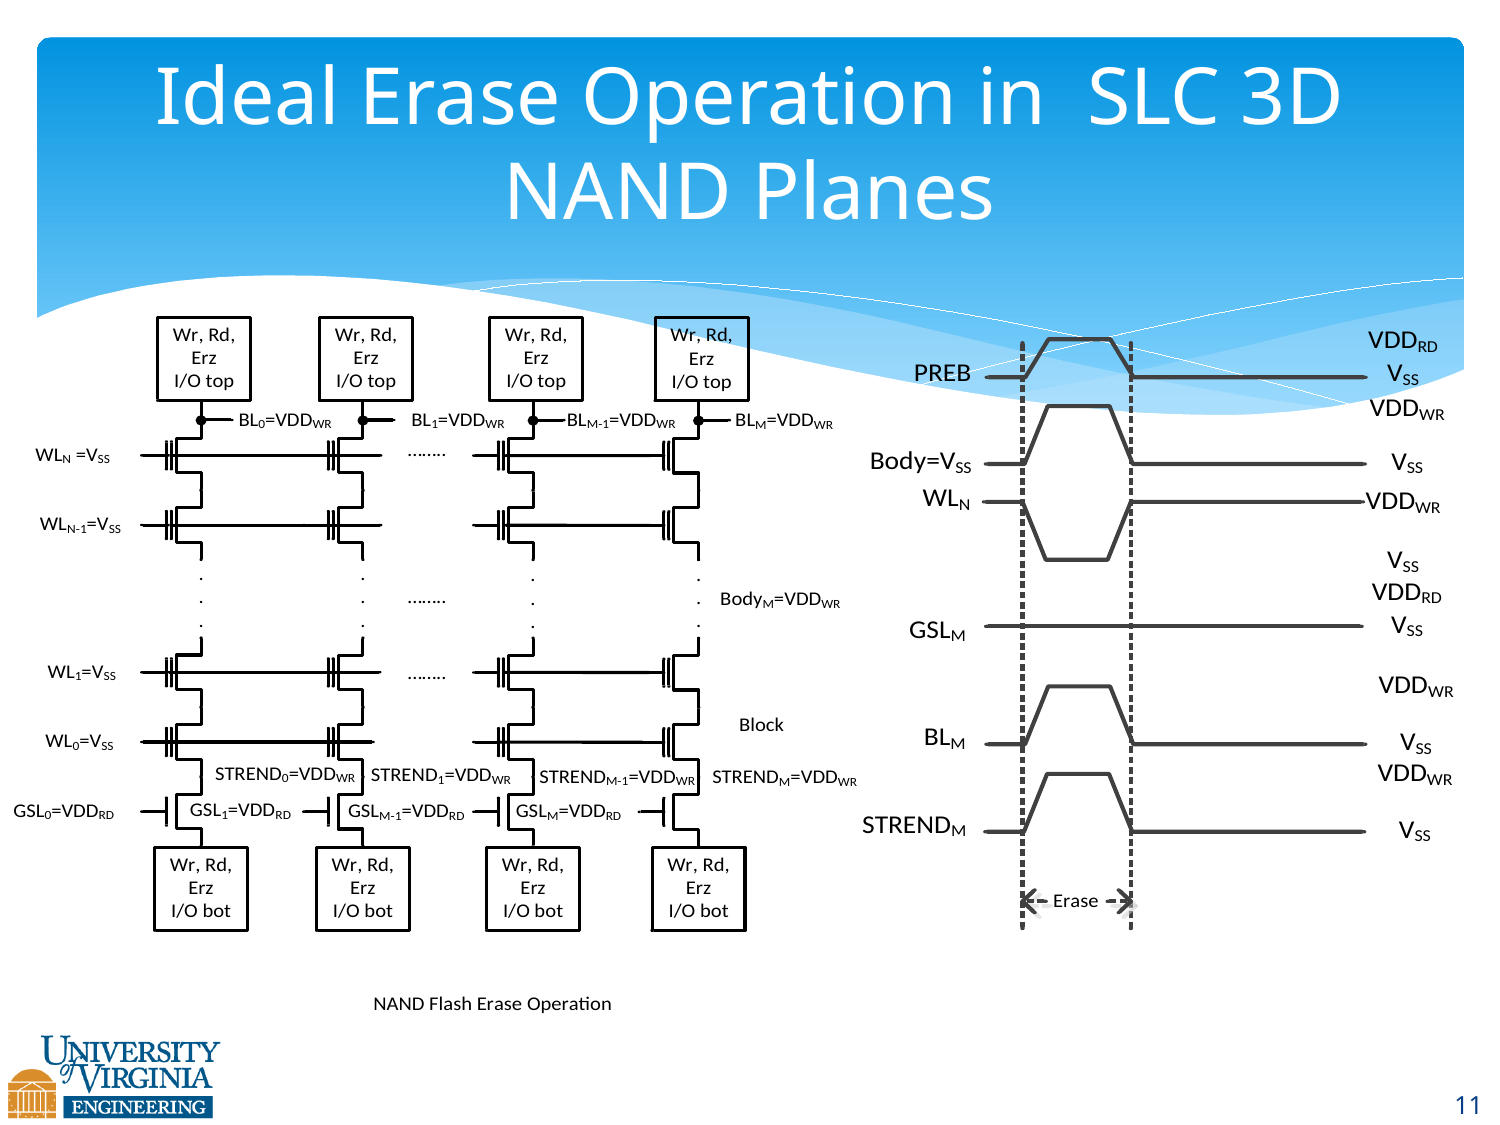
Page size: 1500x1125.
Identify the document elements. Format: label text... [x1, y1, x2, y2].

picture [0, 1030, 225, 1125]
picture [9, 312, 1458, 1021]
title Ideal Erase Operation in SLC 3D NAND Planes [75, 37, 1425, 243]
slide_number 11 [1437, 1087, 1500, 1125]
